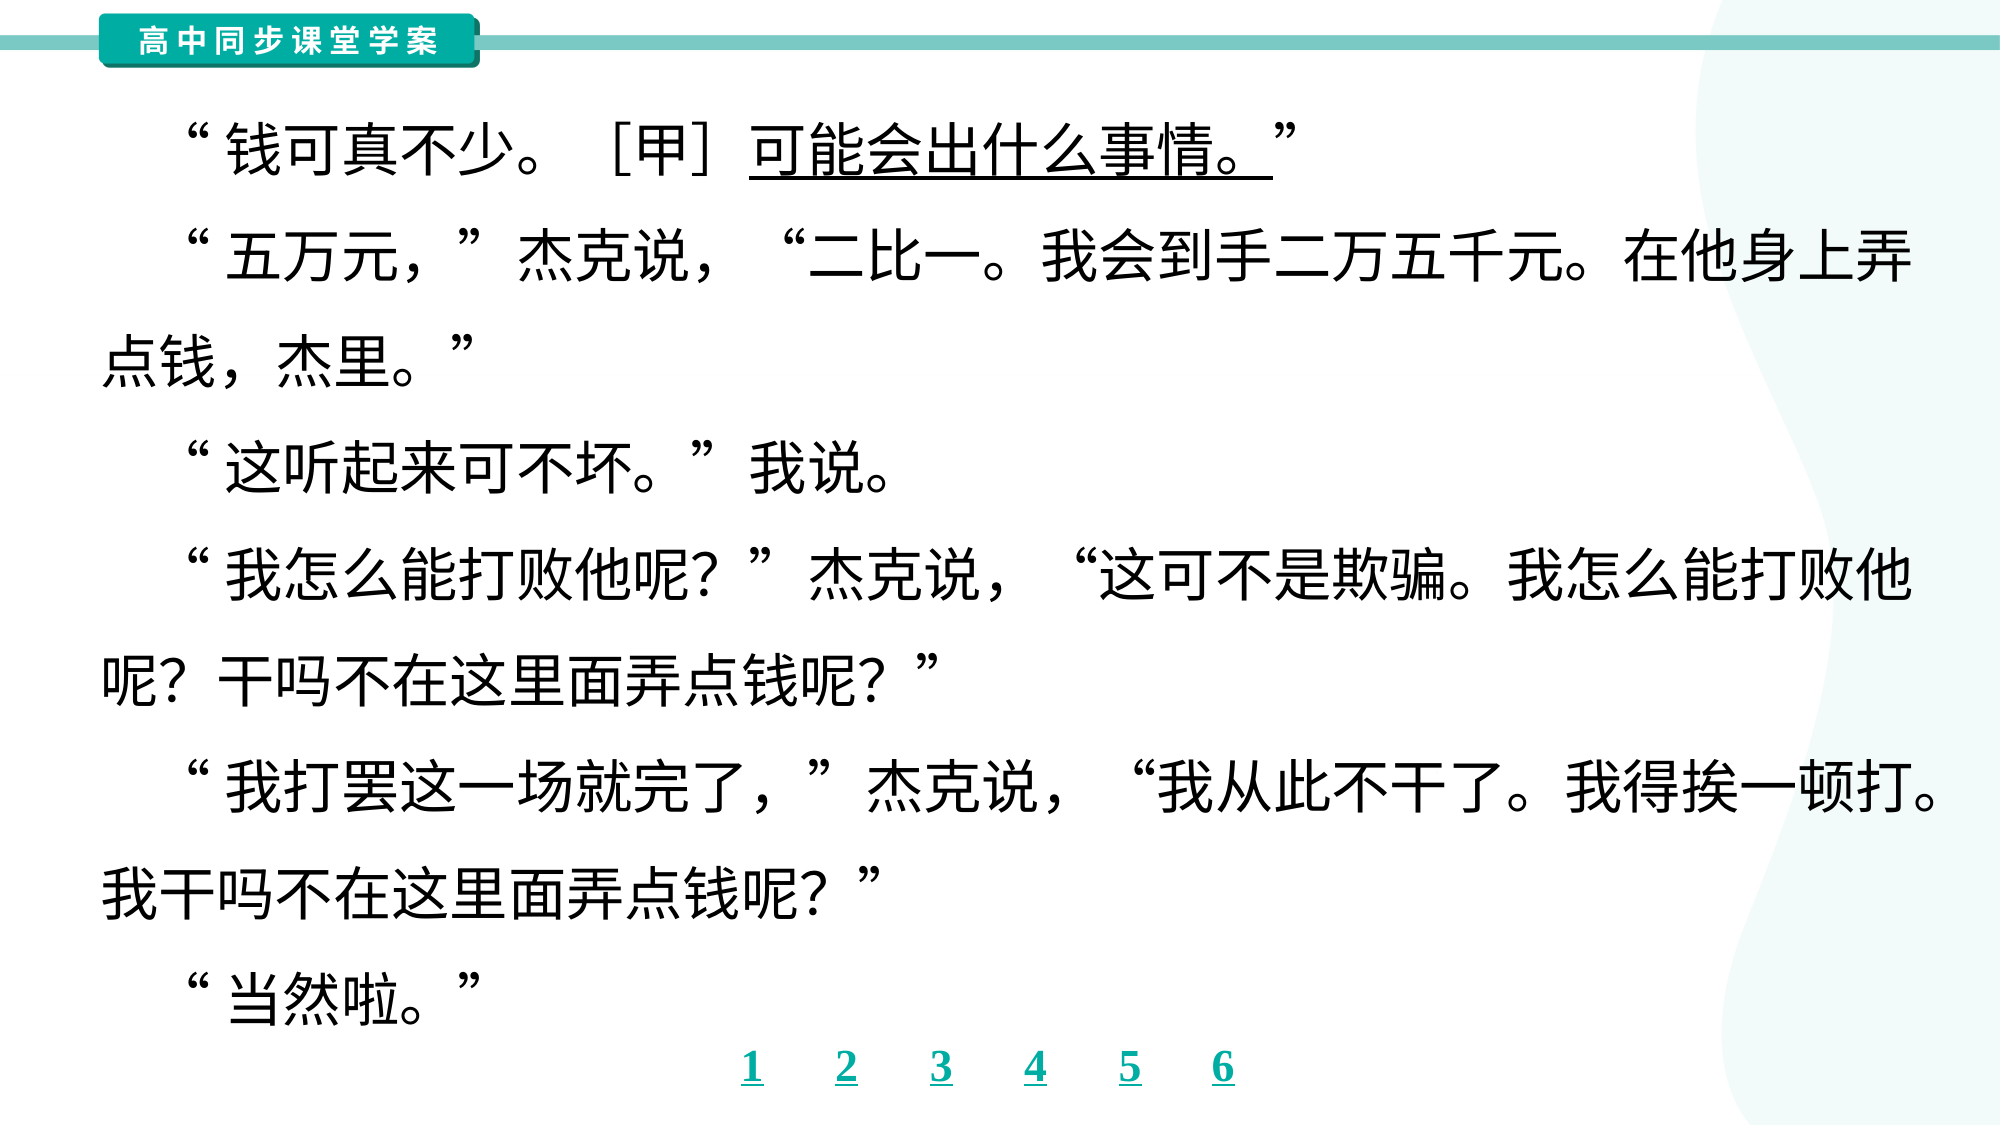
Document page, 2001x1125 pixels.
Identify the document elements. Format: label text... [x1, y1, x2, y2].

text_box “钱可真不少。［甲］可能会出什么事情。” “五万元，”杰克说，“二比一。我会到手二万五千元。在他身上弄 点钱，杰里。” “这听起来可不坏。”我说。 “我怎么能打败他呢？”杰克说，“这可不是欺骗。我怎么能打败他 呢？干吗不在这里面弄点钱呢？” “我打罢这一场就完了，”杰克说，“我从此不干了。我得挨一顿打。 我干吗不在这里面弄点钱呢？” “当然啦。” [100, 76, 1899, 1033]
picture [0, 0, 2000, 1125]
